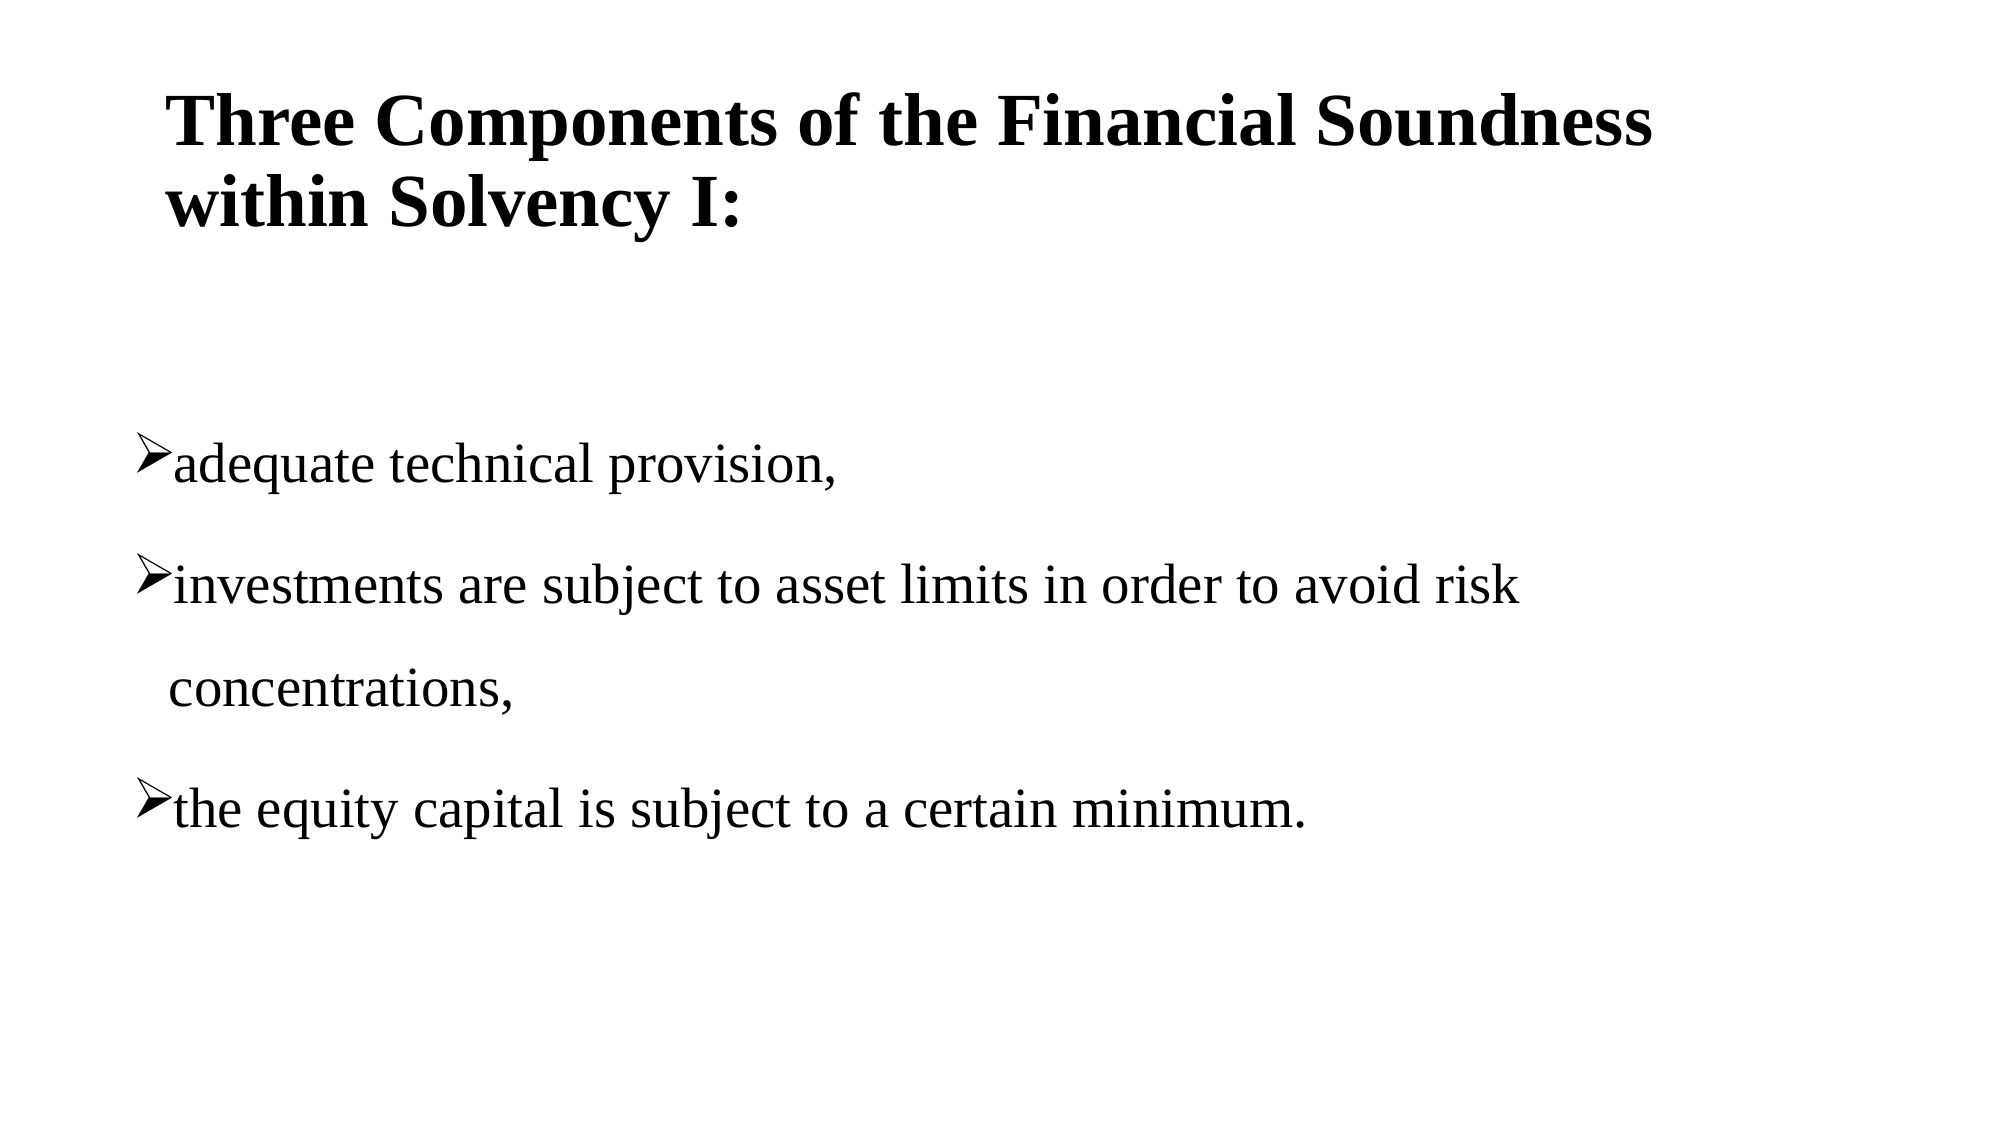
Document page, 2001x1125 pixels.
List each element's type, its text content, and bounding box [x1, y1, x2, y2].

list adequate technical provision, investments are subject to asset limits in order to avoid risk concentrations, the equity capital is subject to a certain minimum. [117, 384, 1860, 849]
title Three Components of the Financial Soundness within Solvency I: [150, 53, 1860, 270]
